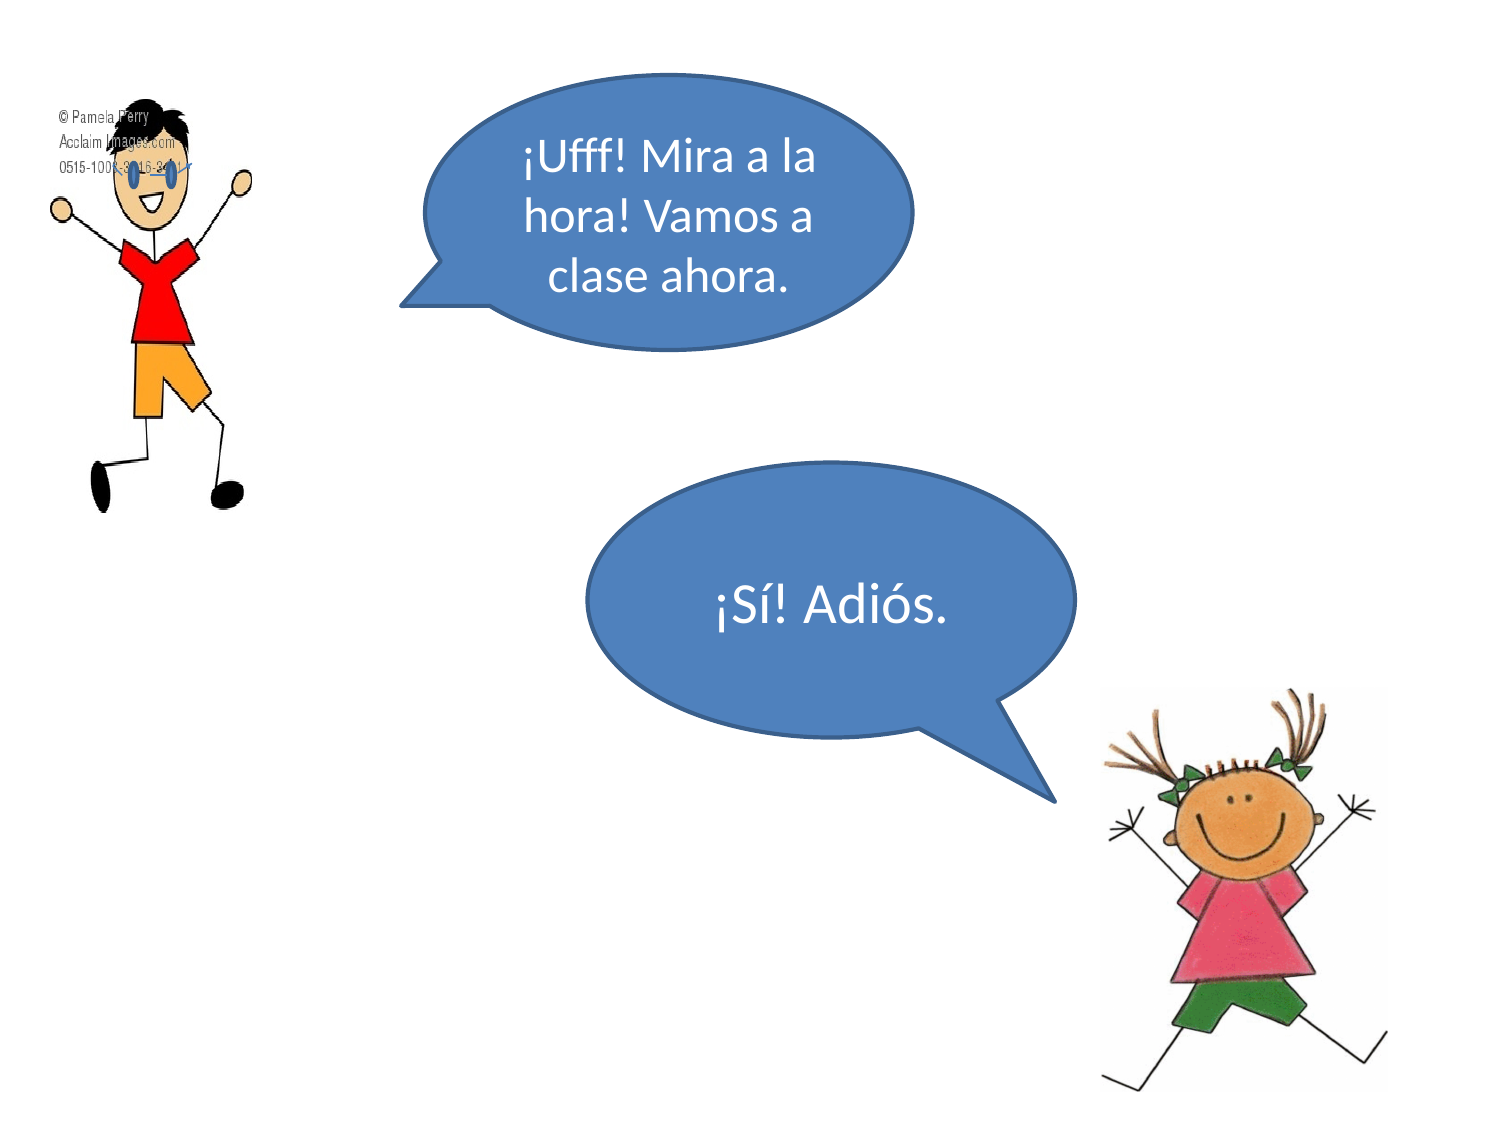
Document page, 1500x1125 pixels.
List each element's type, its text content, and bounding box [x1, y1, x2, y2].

picture [1099, 687, 1388, 1092]
text_box ¡Ufff! Mira a la hora! Vamos a clase ahora. [399, 72, 915, 353]
picture [49, 99, 252, 513]
text_box ¡Sí! Adiós. [585, 460, 1078, 804]
